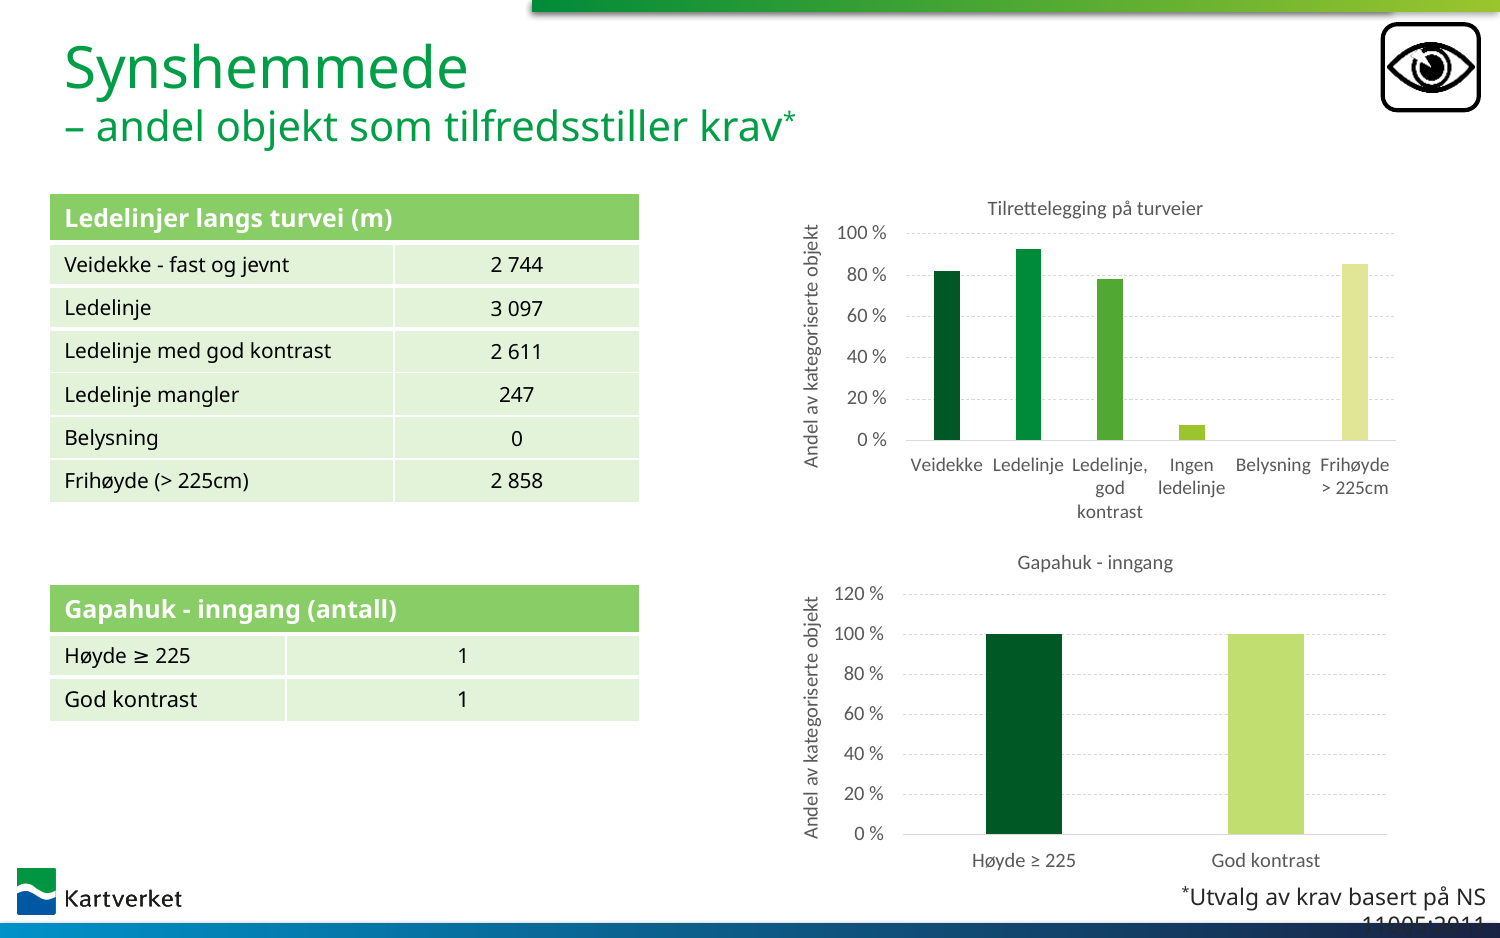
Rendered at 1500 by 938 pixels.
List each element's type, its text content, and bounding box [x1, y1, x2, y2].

table_cell 2 611 [395, 331, 639, 372]
table_cell 1 [287, 636, 639, 675]
table_cell 2 744 [395, 245, 639, 284]
table_cell Veidekke - fast og jevnt [50, 245, 393, 284]
table_cell 2 858 [395, 460, 639, 502]
picture [791, 187, 1400, 526]
table_cell 247 [395, 373, 639, 415]
table_cell Belysning [50, 417, 393, 458]
table_cell Ledelinje [50, 288, 393, 327]
table_cell 3 097 [395, 288, 639, 327]
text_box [1382, 24, 1480, 111]
picture [791, 541, 1400, 880]
table_cell 0 [395, 417, 639, 458]
table_header Ledelinjer langs turvei (m) [50, 194, 639, 240]
table_cell Frihøyde (> 225cm) [50, 460, 393, 502]
table_cell God kontrast [50, 679, 285, 721]
text_box Synshemmede – andel objekt som tilfredsstiller krav* [49, 24, 1431, 158]
table_cell Ledelinje med god kontrast [50, 331, 393, 372]
table_cell Høyde ≥ 225 [50, 636, 285, 675]
table_header Gapahuk - inngang (antall) [50, 585, 639, 632]
table_cell Ledelinje mangler [50, 373, 393, 415]
table_cell 1 [287, 679, 639, 721]
text_box *Utvalg av krav basert på NS 11005:2011 [1068, 873, 1500, 938]
